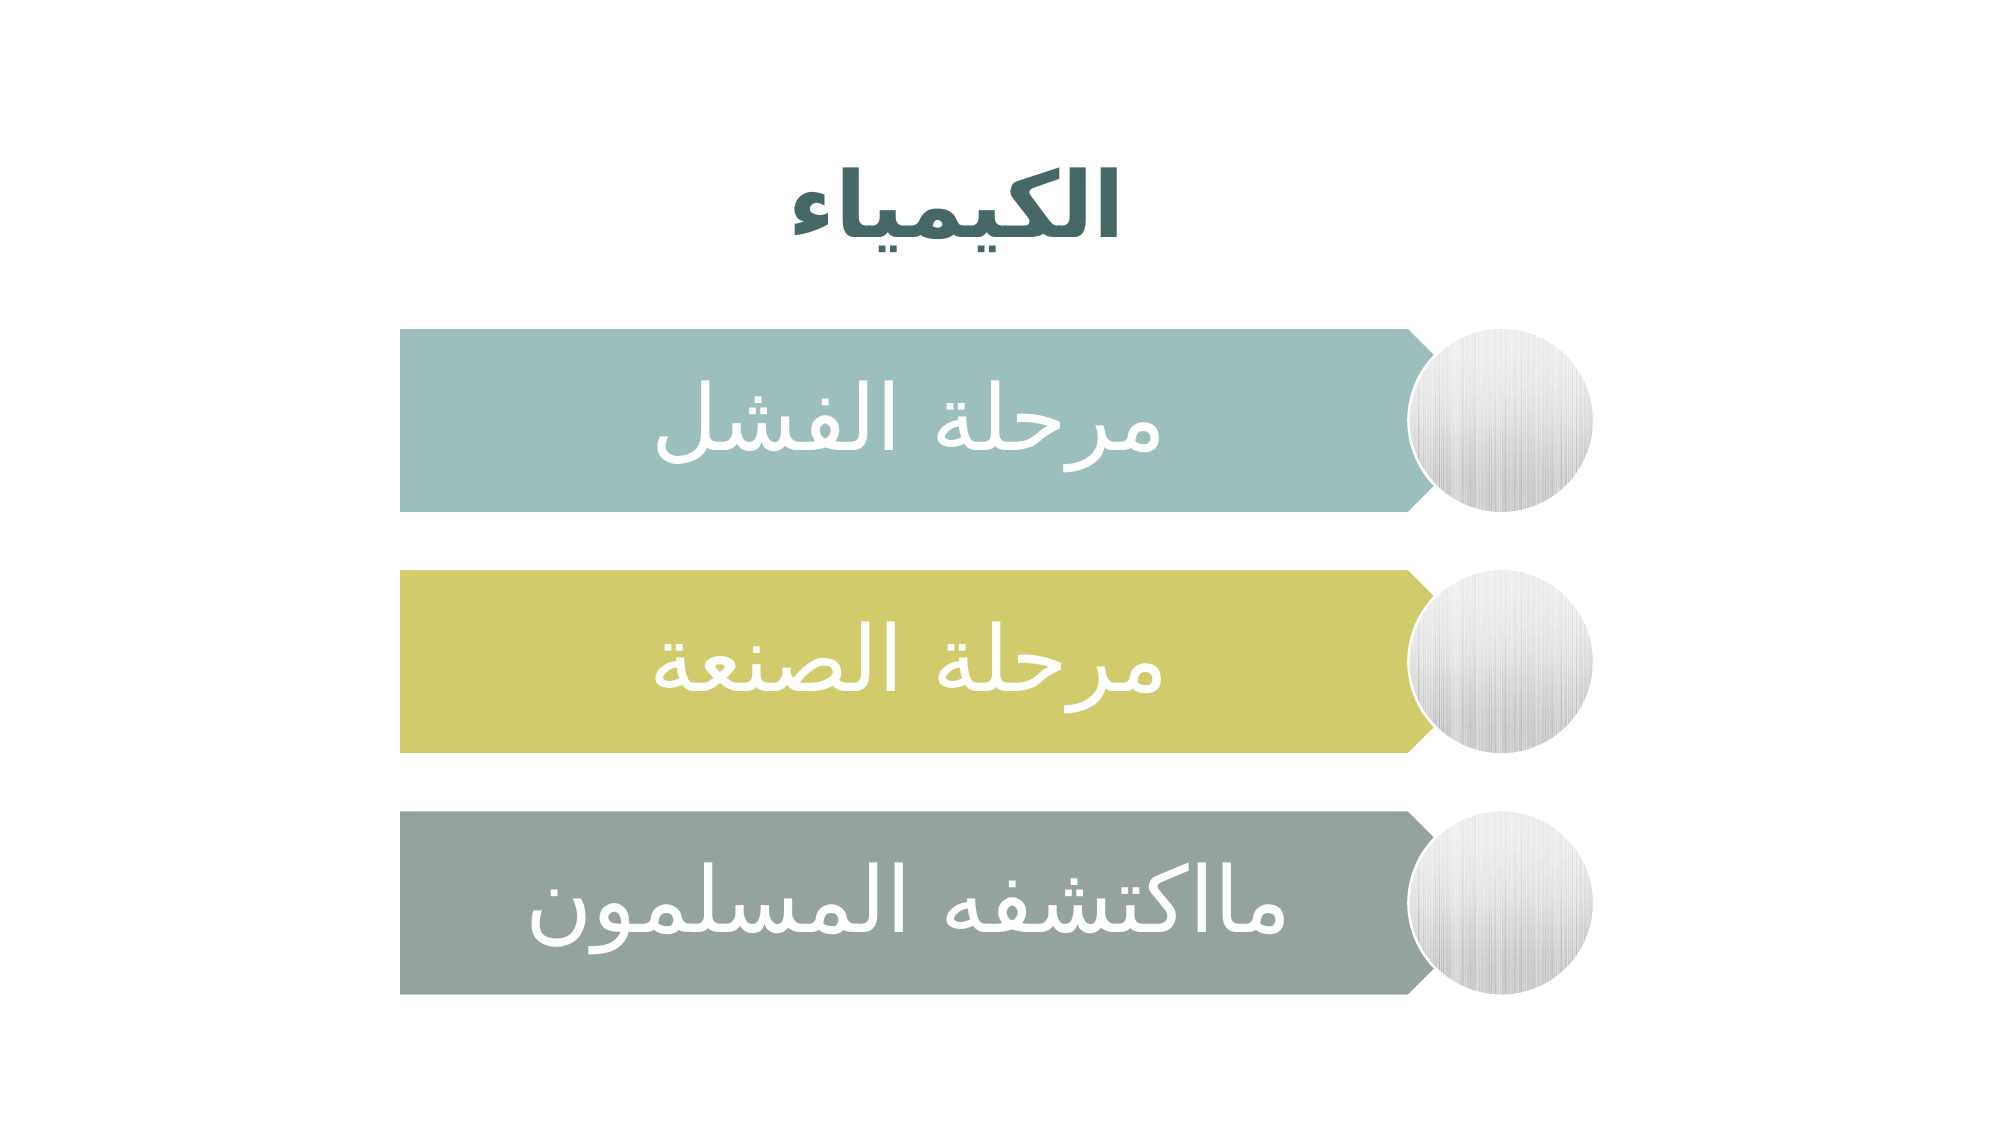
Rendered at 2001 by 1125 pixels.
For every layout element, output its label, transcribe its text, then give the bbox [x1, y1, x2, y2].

text_box الكيمياء [363, 130, 1551, 271]
text_box [1504, 567, 1596, 756]
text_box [398, 568, 1502, 755]
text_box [398, 809, 1502, 997]
text_box [1504, 326, 1596, 515]
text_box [398, 327, 1502, 514]
text_box [1504, 808, 1596, 998]
